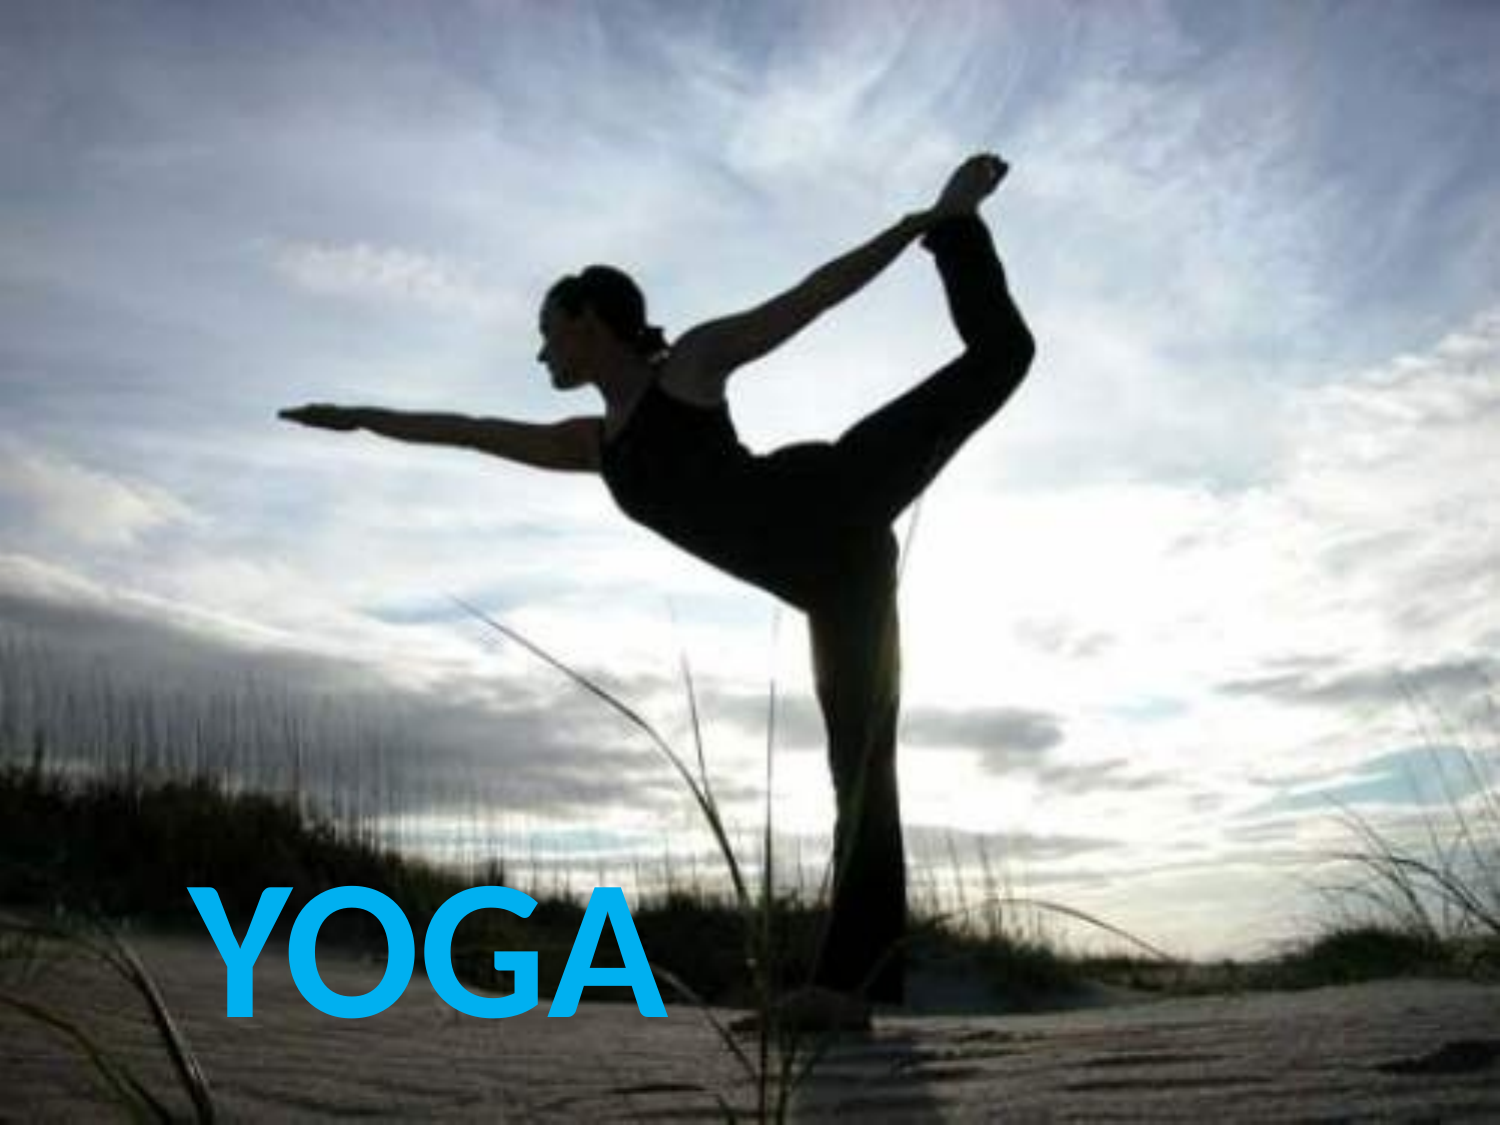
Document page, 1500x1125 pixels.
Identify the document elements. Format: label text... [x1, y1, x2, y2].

picture [0, 0, 1500, 1125]
text_box YOGA [173, 810, 684, 1066]
